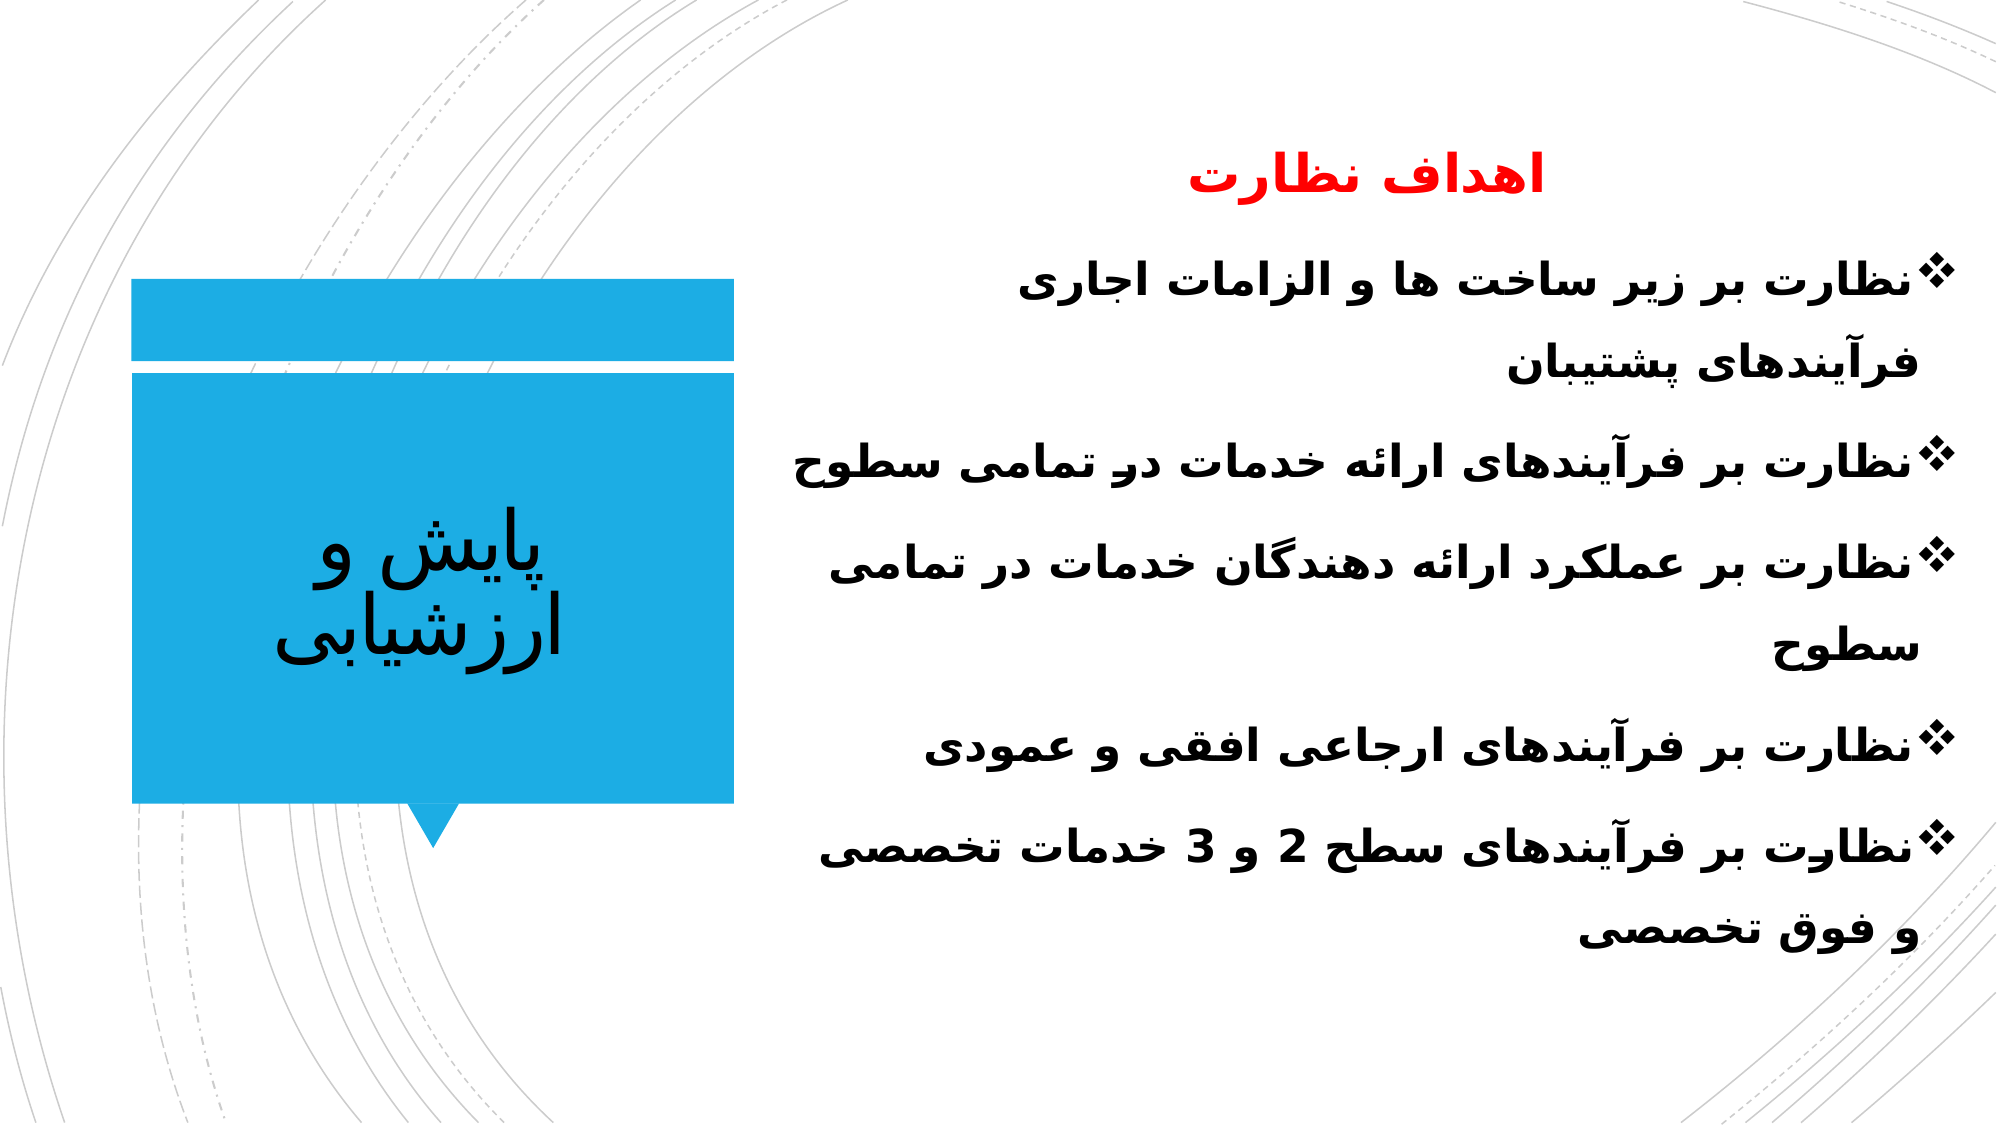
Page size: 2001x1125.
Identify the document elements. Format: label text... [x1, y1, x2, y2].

list اهداف نظارت نظارت بر زیر ساخت ها و الزامات اجاری فرآیندهای پشتیبان نظارت بر فرآیندهای ارائه خدمات در تمامی سطوح نظارت بر عملکرد ارائه دهندگان خدمات در تمامی سطوح نظارت بر فرآیندهای ارجاعی افقی و عمودی نظارت بر فرآیندهای سطح 2 و 3 خدمات تخصصی و فوق تخصصی [763, 100, 1972, 962]
title پایش و ارزشیابی [145, 385, 720, 789]
